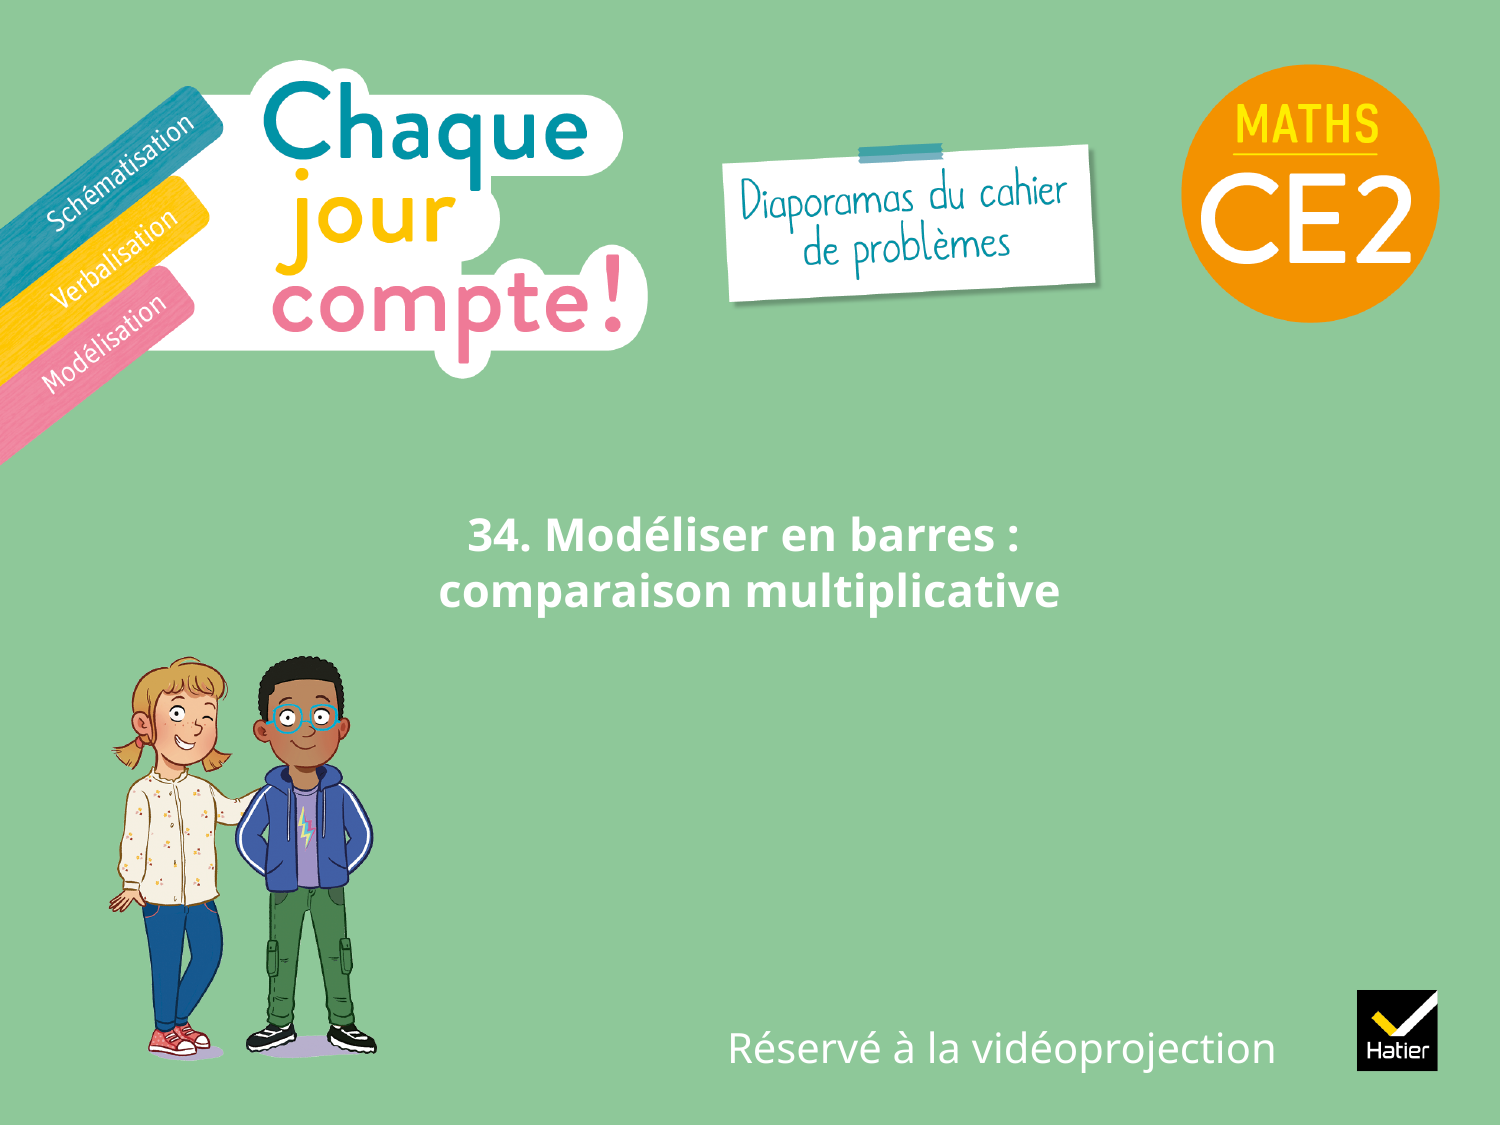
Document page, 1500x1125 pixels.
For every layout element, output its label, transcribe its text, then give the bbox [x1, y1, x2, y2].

title 34. Modéliser en barres : comparaison multiplicative [110, 497, 1390, 628]
picture [0, 0, 1500, 1125]
